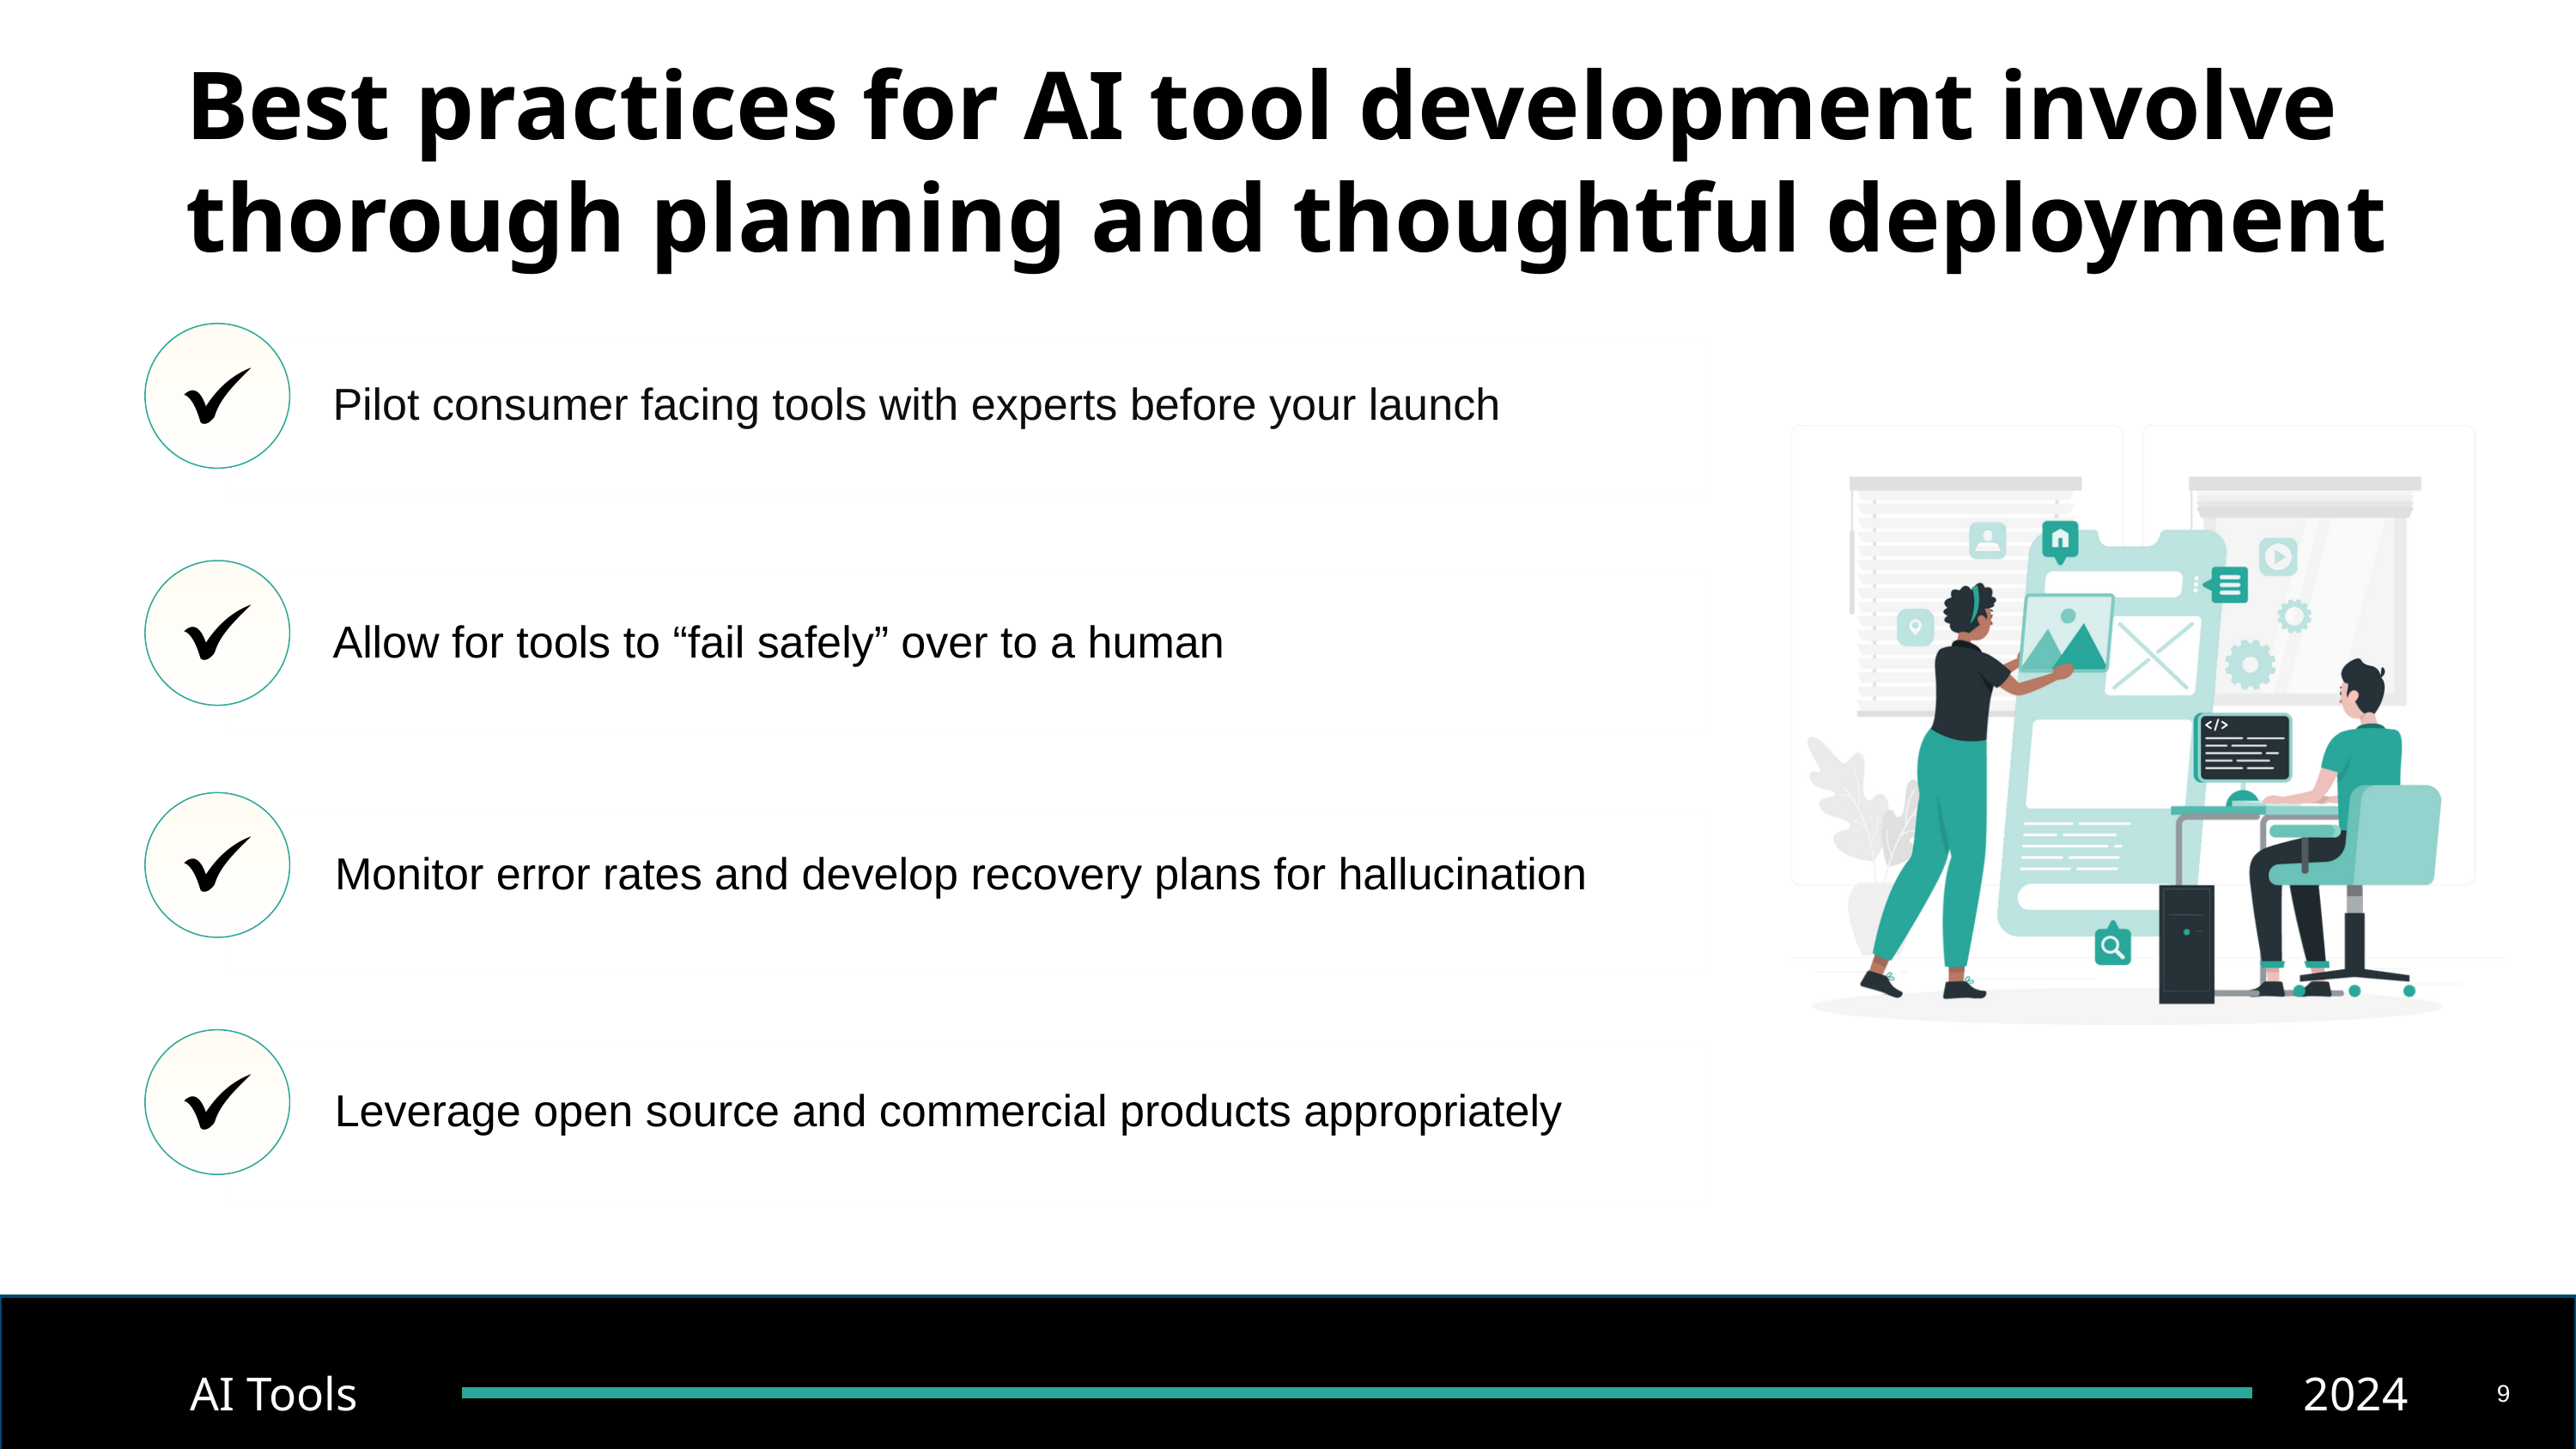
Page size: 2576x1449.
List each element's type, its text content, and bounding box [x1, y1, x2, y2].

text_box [144, 1029, 290, 1175]
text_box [230, 573, 1707, 734]
title Best practices for AI tool development involve thorough planning and thoughtful deployment [178, 37, 2398, 279]
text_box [144, 323, 290, 469]
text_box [227, 336, 1708, 497]
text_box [227, 1047, 1706, 1208]
text_box [1789, 425, 2507, 1025]
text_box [144, 560, 290, 706]
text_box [144, 792, 290, 938]
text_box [230, 810, 1710, 971]
